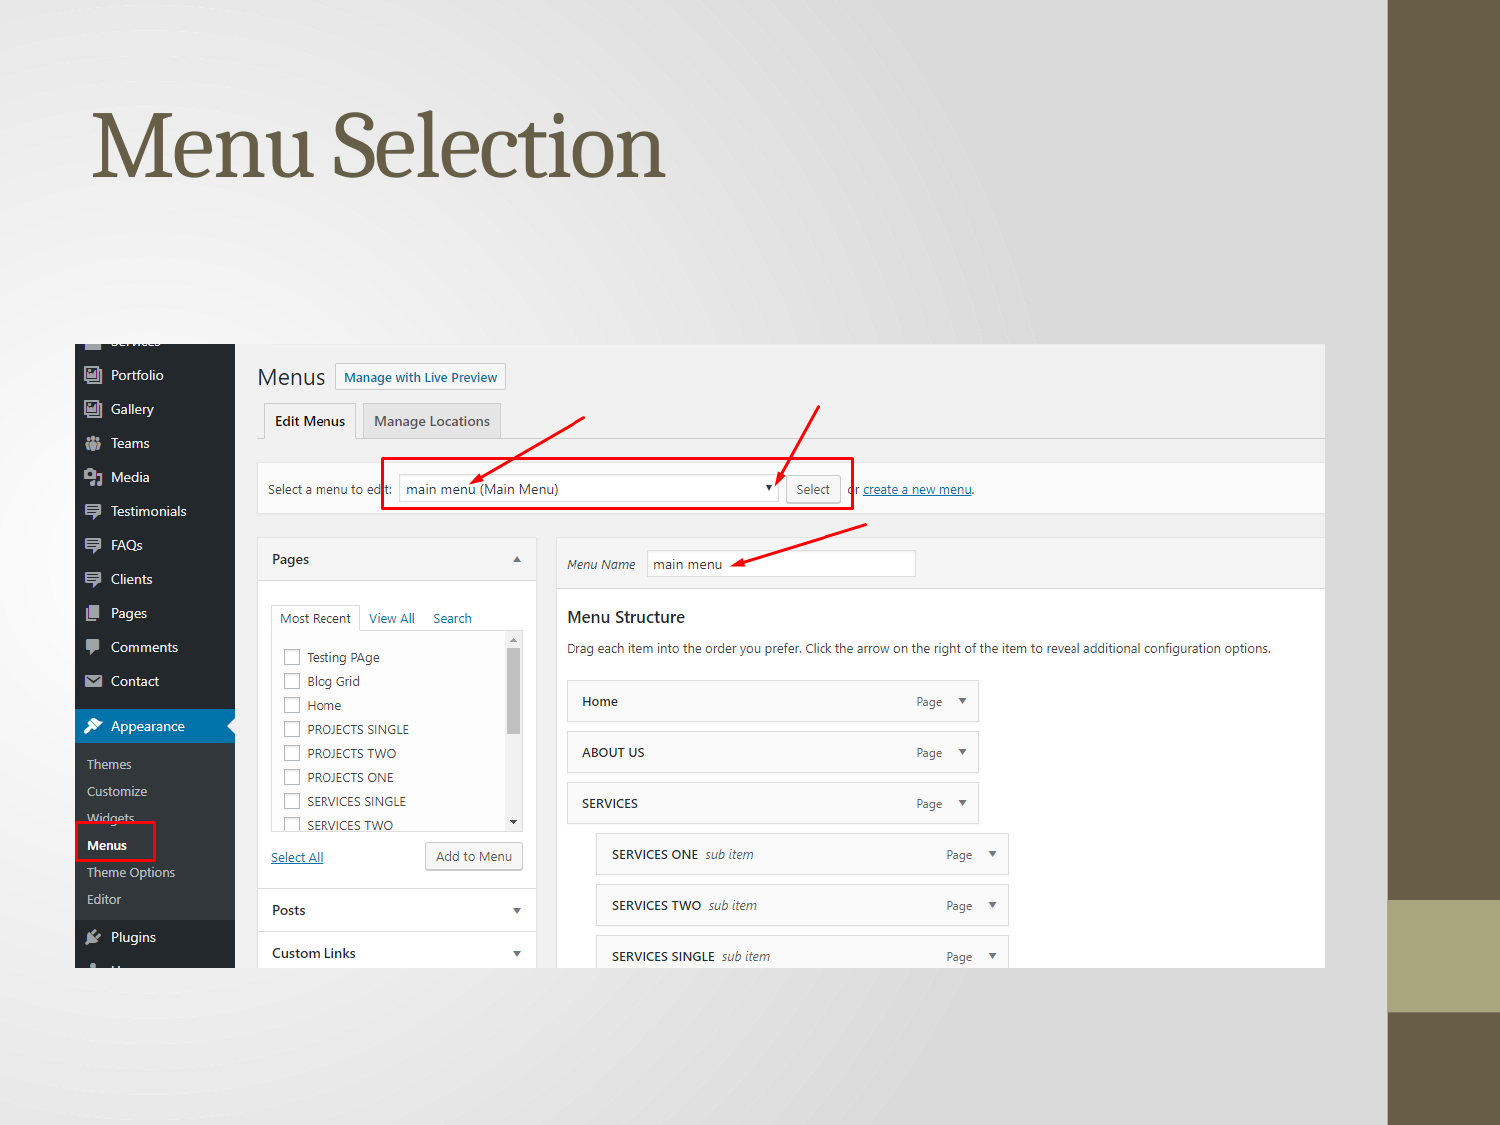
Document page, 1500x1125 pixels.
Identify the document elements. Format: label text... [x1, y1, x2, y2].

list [74, 344, 1326, 968]
title Menu Selection [75, 45, 1325, 233]
